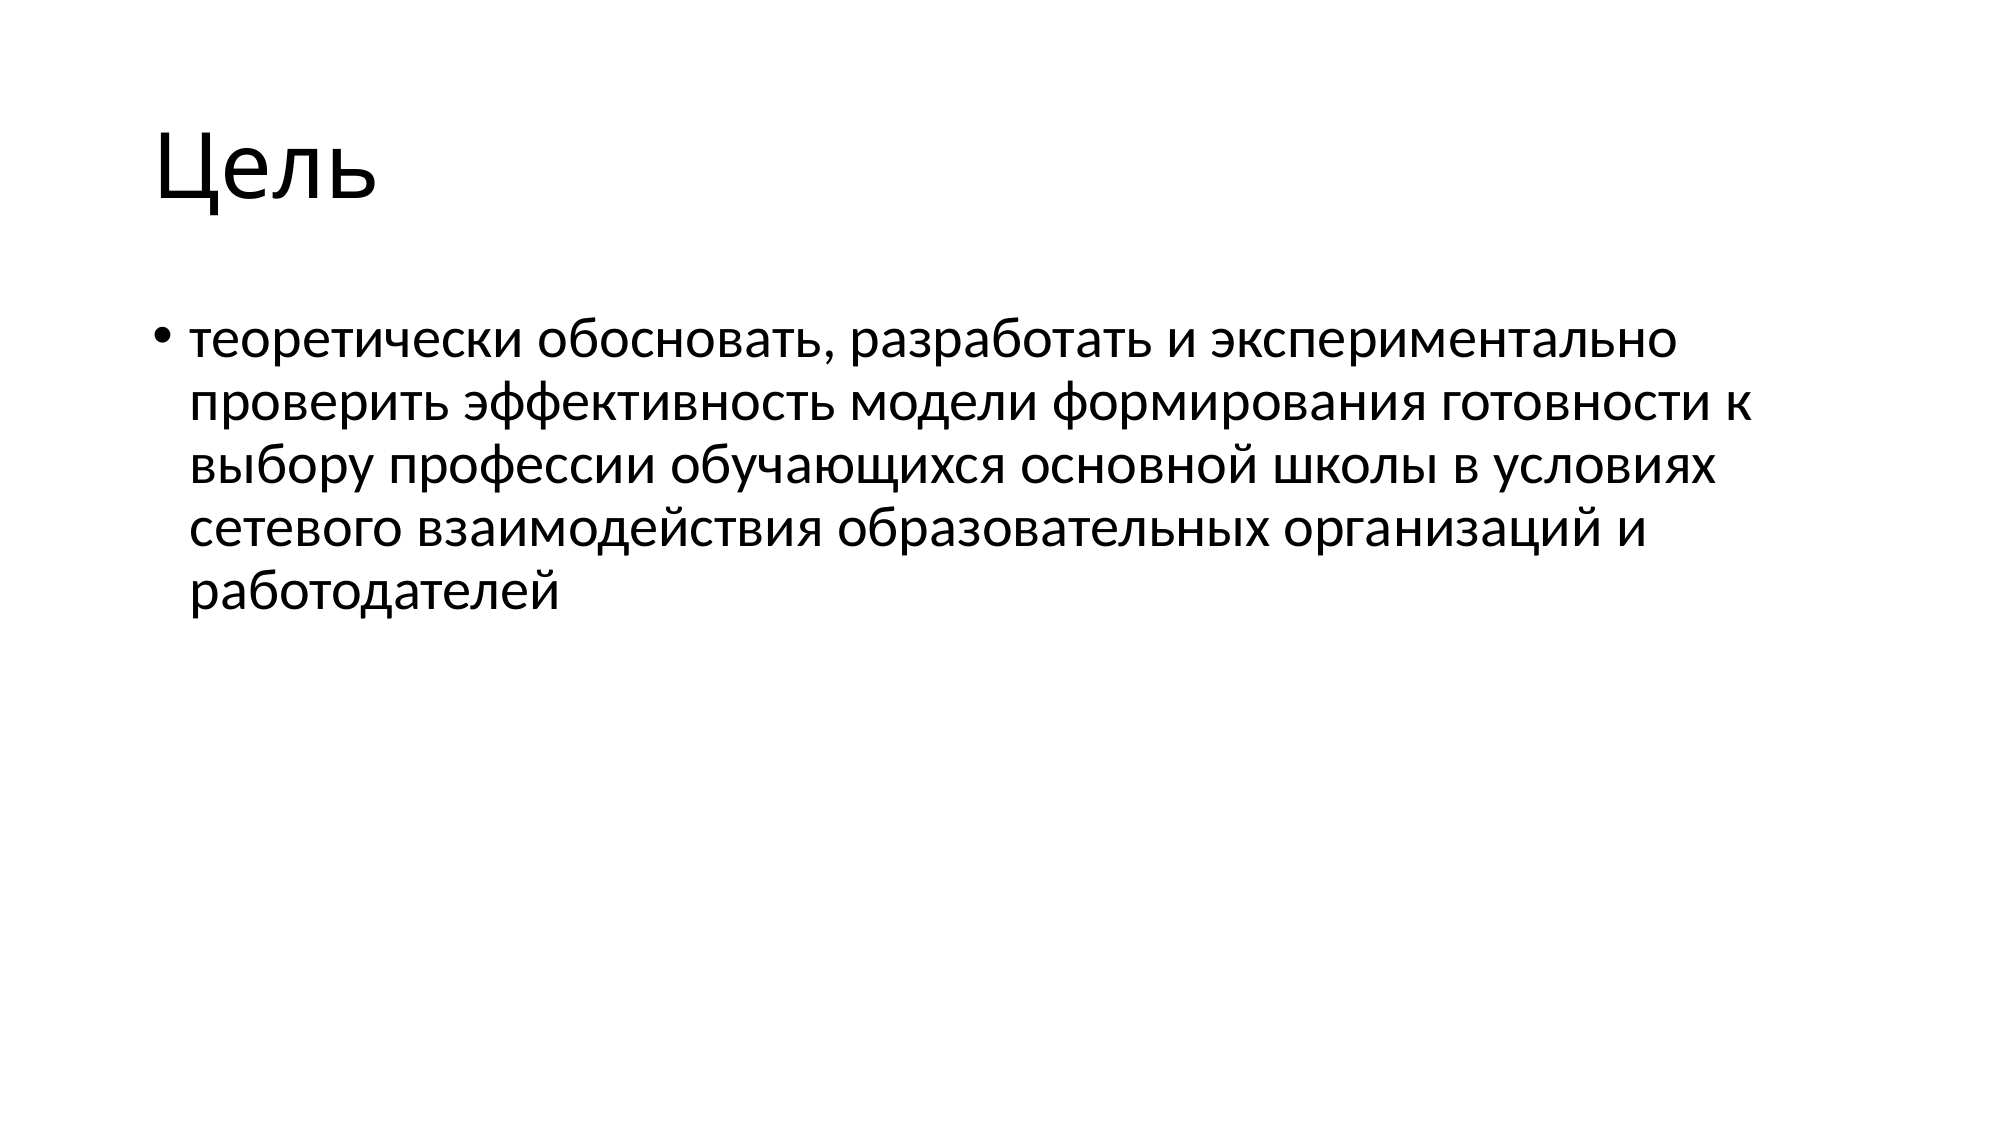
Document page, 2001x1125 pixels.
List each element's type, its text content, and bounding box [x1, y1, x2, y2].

list теоретически обосновать, разработать и экспериментально проверить эффективность модели формирования готовности к выбору профессии обучающихся основной школы в условиях сетевого взаимодействия образовательных организаций и работодателей [137, 299, 1863, 1014]
title Цель [137, 59, 1863, 278]
